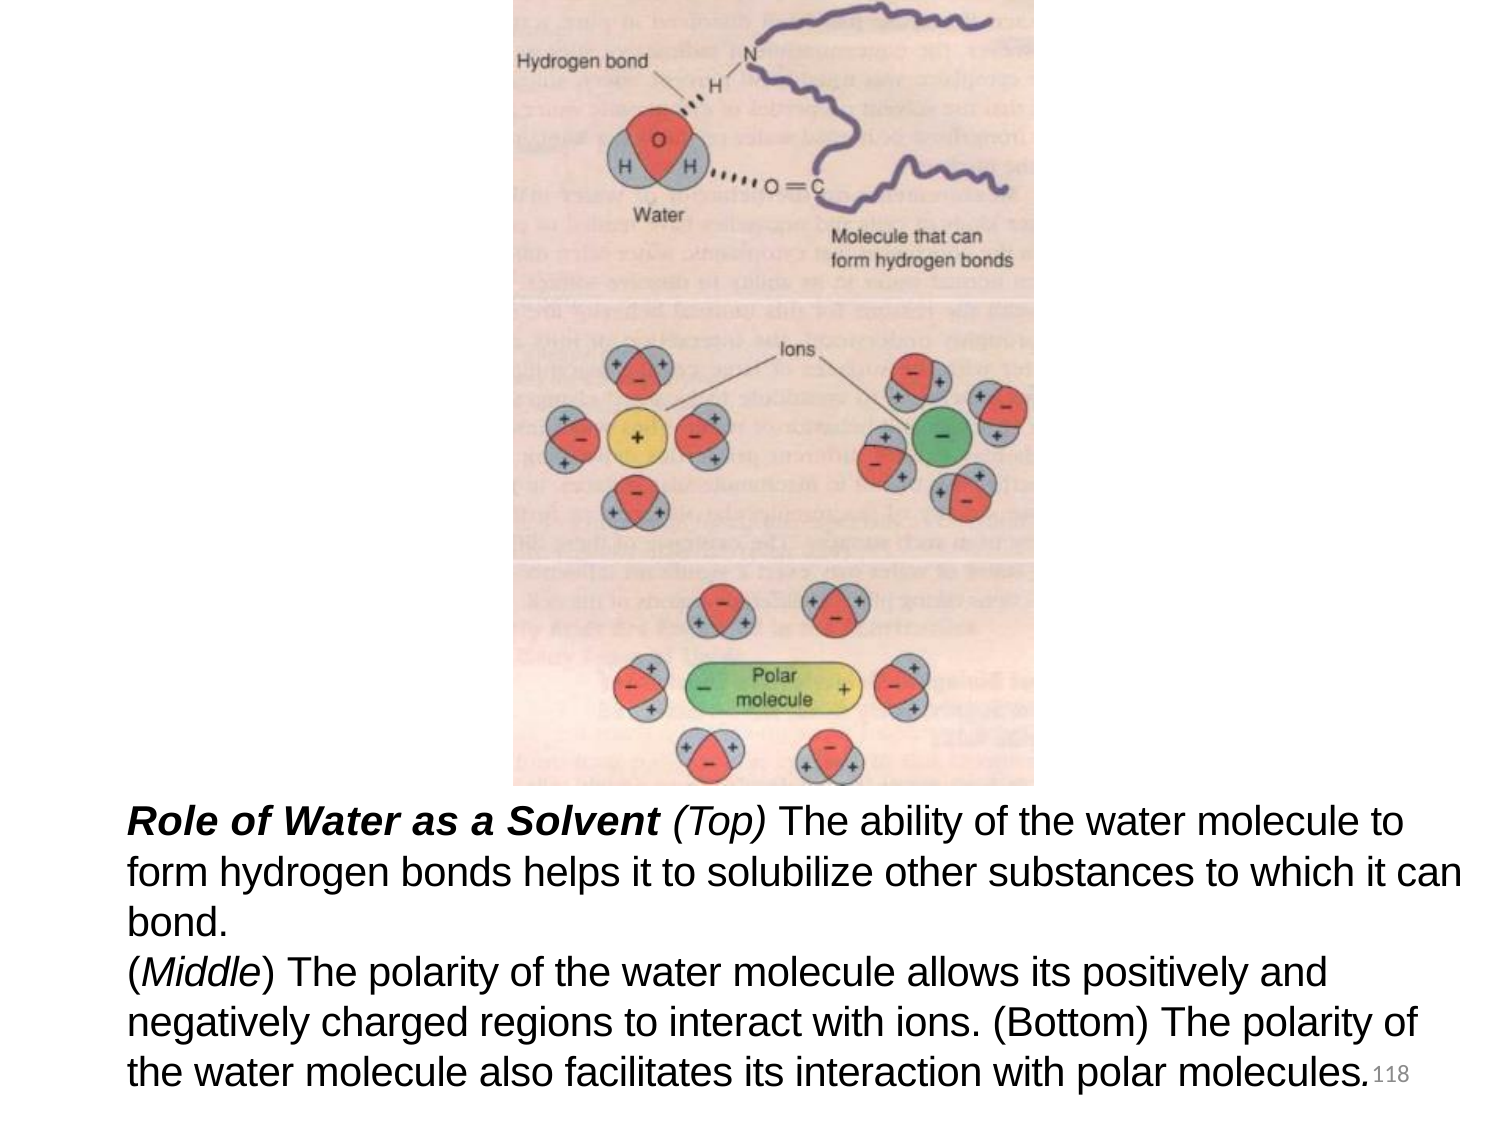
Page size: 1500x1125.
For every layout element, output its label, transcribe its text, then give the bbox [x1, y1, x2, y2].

text_box Role of Water as a Solvent (Top) The ability of the water molecule to form hydrogen bonds helps it to solubilize other substances to which it can bond. (Middle) The polarity of the water molecule allows its positively and negatively charged regions to interact with ions. (Bottom) The polarity of the water molecule also facilitates its interaction with polar molecules. [112, 786, 1500, 1102]
picture [513, 0, 1034, 786]
